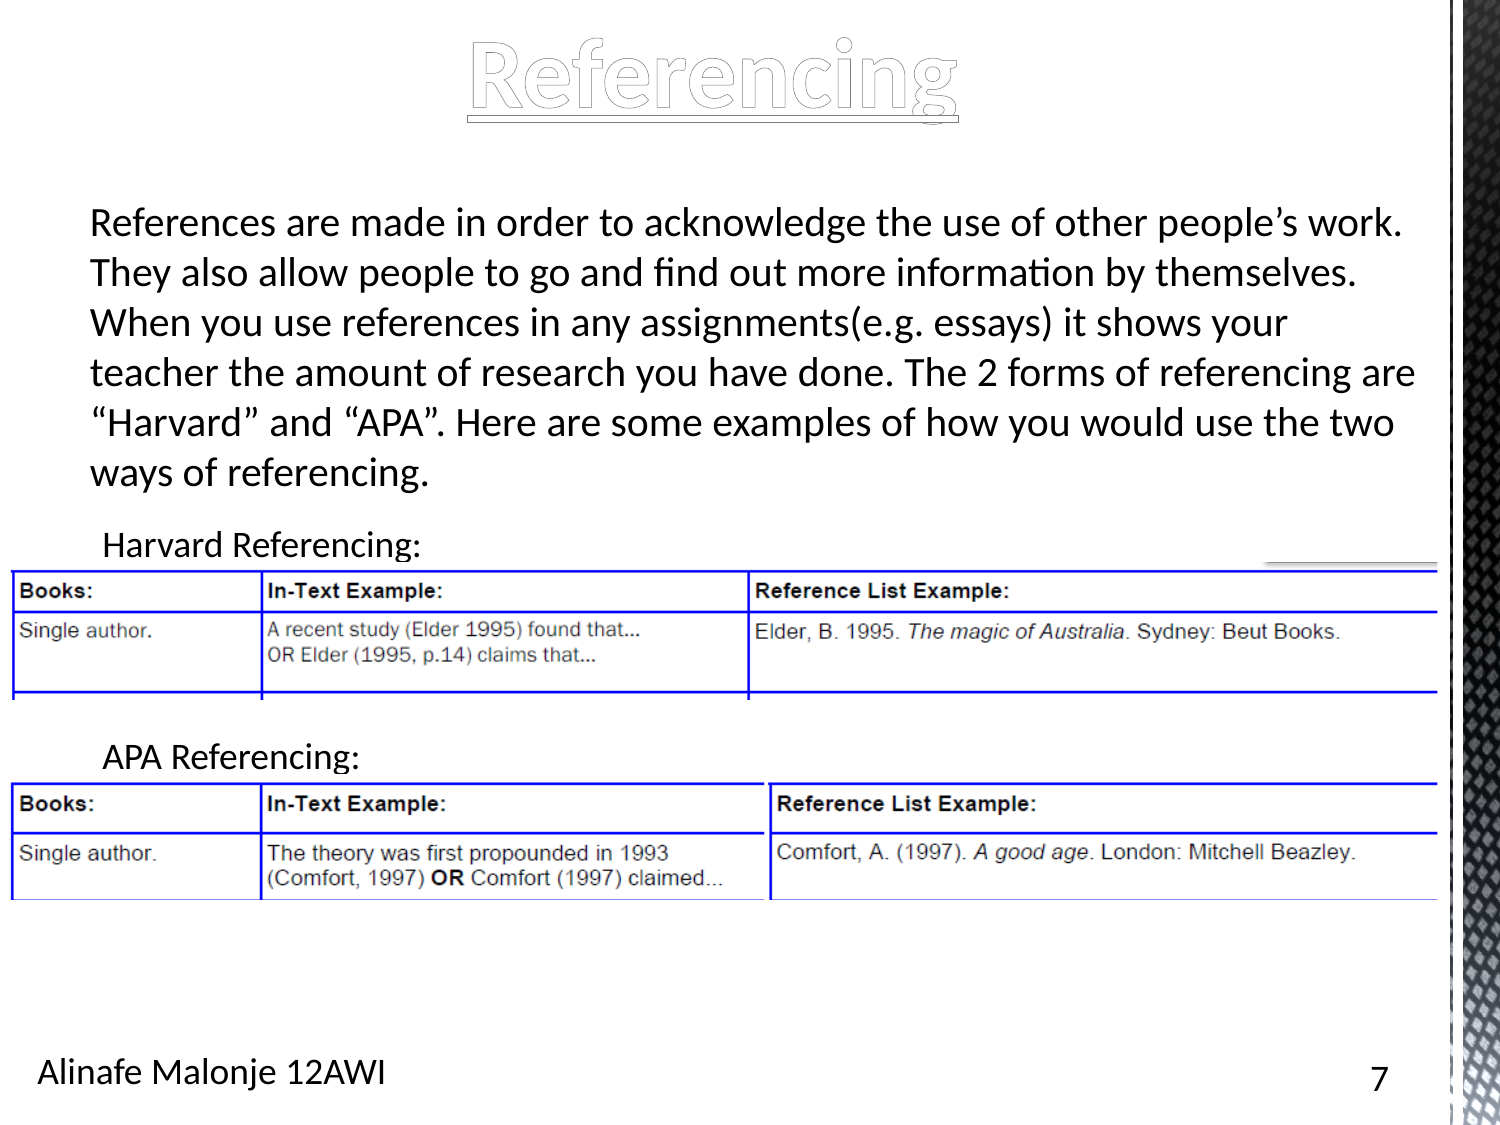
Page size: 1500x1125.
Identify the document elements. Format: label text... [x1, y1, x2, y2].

text_box References are made in order to acknowledge the use of other people’s work. They also allow people to go and find out more information by themselves. When you use references in any assignments(e.g. essays) it shows your teacher the amount of research you have done. The 2 forms of referencing are “Harvard” and “APA”. Here are some examples of how you would use the two ways of referencing. [74, 187, 1438, 503]
picture [0, 774, 1438, 901]
text_box APA Referencing: [87, 724, 413, 773]
text_box Harvard Referencing: [87, 512, 550, 560]
picture [0, 562, 1438, 701]
text_box Referencing [452, 0, 974, 135]
picture [1447, 0, 1500, 1125]
